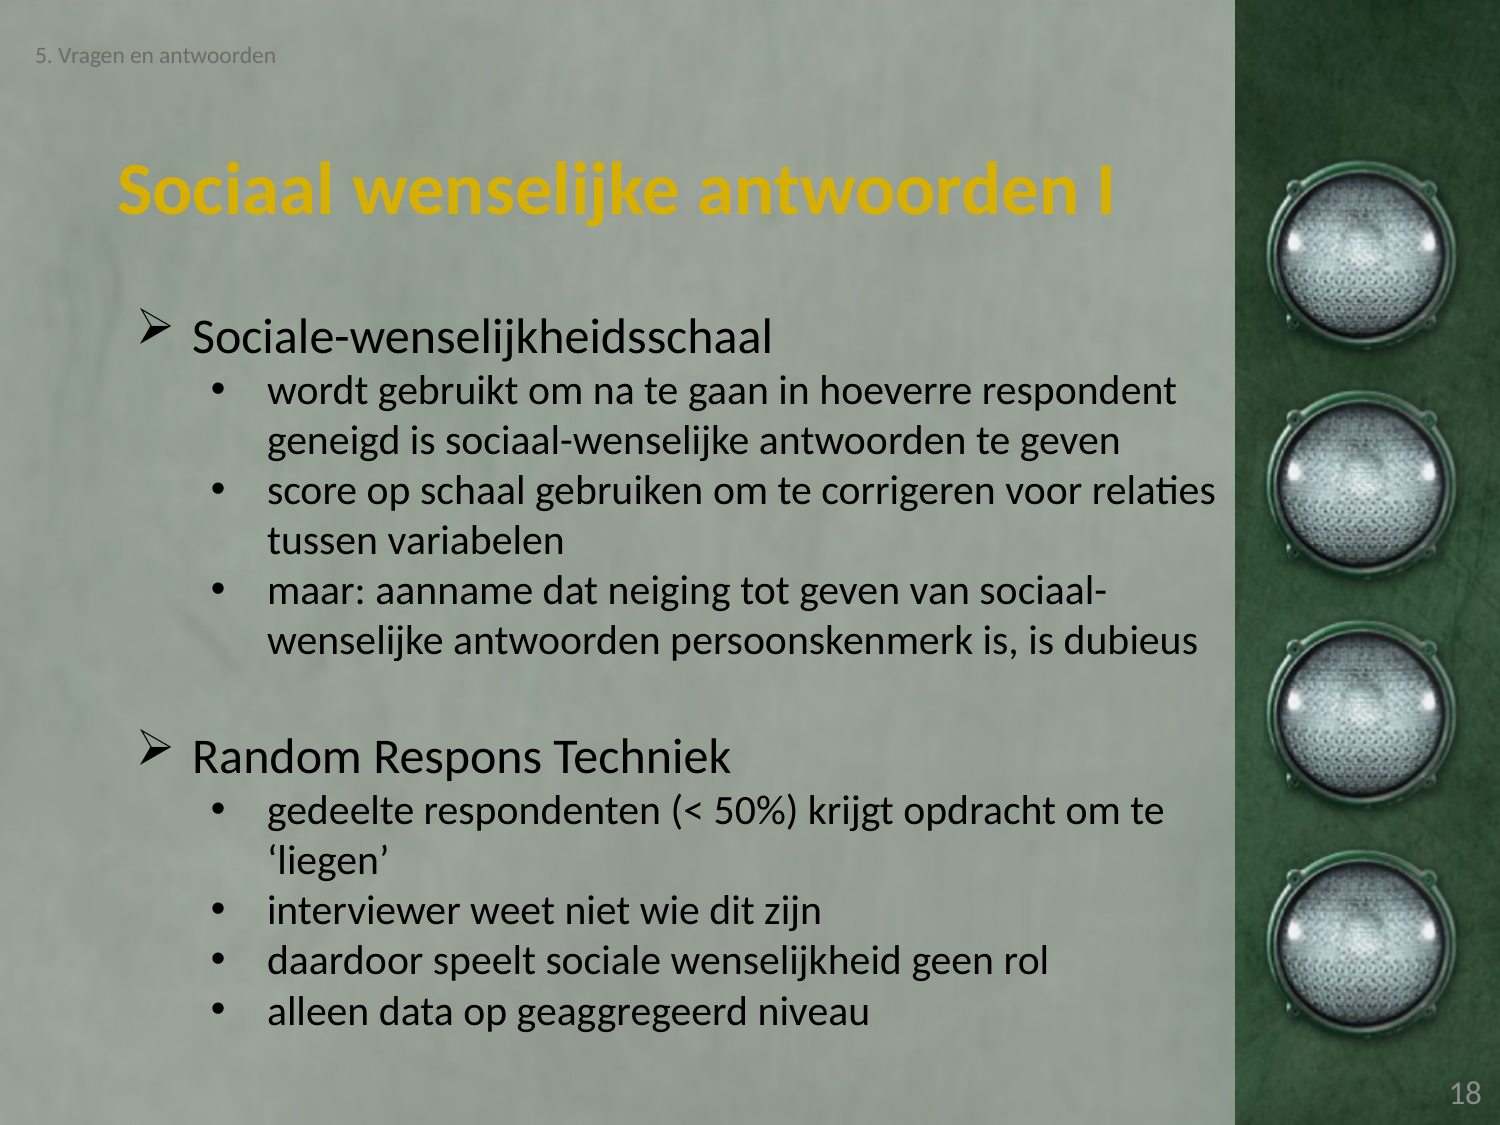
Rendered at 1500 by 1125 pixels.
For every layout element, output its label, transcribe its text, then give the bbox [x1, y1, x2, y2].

subtitle Sociaal wenselijke antwoorden I [0, 131, 1229, 276]
picture [0, 0, 1500, 1125]
text_box Sociale-wenselijkheidsschaal wordt gebruikt om na te gaan in hoeverre respondent geneigd is sociaal-wenselijke antwoorden te geven score op schaal gebruiken om te corrigeren voor relaties tussen variabelen maar: aanname dat neiging tot geven van sociaal-wenselijke antwoorden persoonskenmerk is, is dubieus Random Respons Techniek gedeelte respondenten (< 50%) krijgt opdracht om te ‘liegen’ interviewer weet niet wie dit zijn daardoor speelt sociale wenselijkheid geen rol alleen data op geaggregeerd niveau [121, 295, 1229, 1041]
title 5. Vragen en antwoorden [19, 32, 435, 77]
